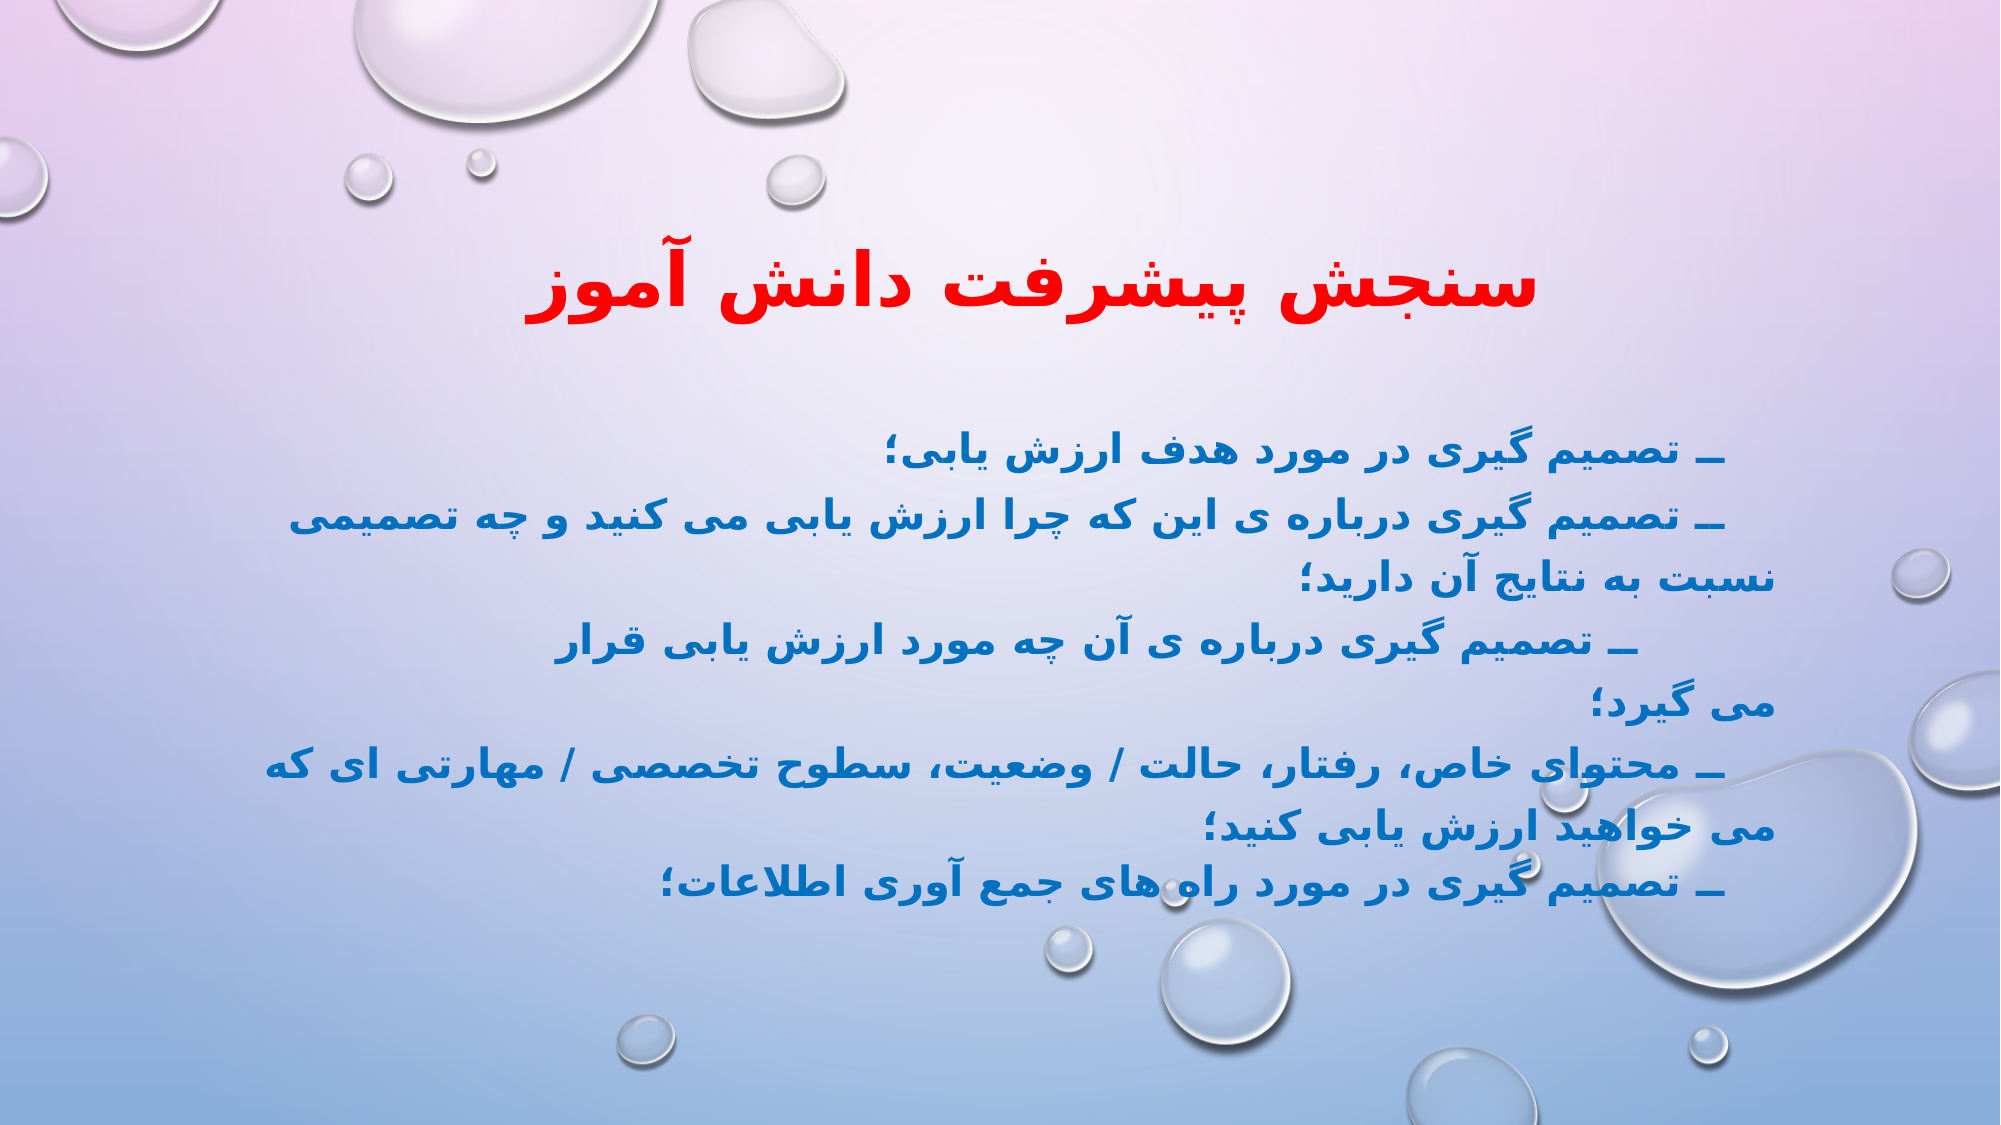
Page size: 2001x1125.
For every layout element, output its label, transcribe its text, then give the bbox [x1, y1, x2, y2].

text_box سنجش پيشرفت دانش آموز [499, 217, 1557, 329]
picture [0, 0, 2000, 1125]
text_box ــ تصميم گيری در مورد هدف ارزش يابی؛ ــ تصميم گيری درباره ی اين که چرا ارزش يابی می کنيد و چه تصميمی نسبت به نتايج آن داريد؛ ــ تصميم گيری درباره ی آن چه مورد ارزش يابی قرار می گيرد؛ ــ محتوای خاص، رفتار، حالت / وضعيت، سطوح تخصصی / مهارتی ای که می خواهيد ارزش يابی کنيد؛ ــ تصميم گيری در مورد راه های جمع آوری اطلاعات؛ [214, 409, 1793, 912]
